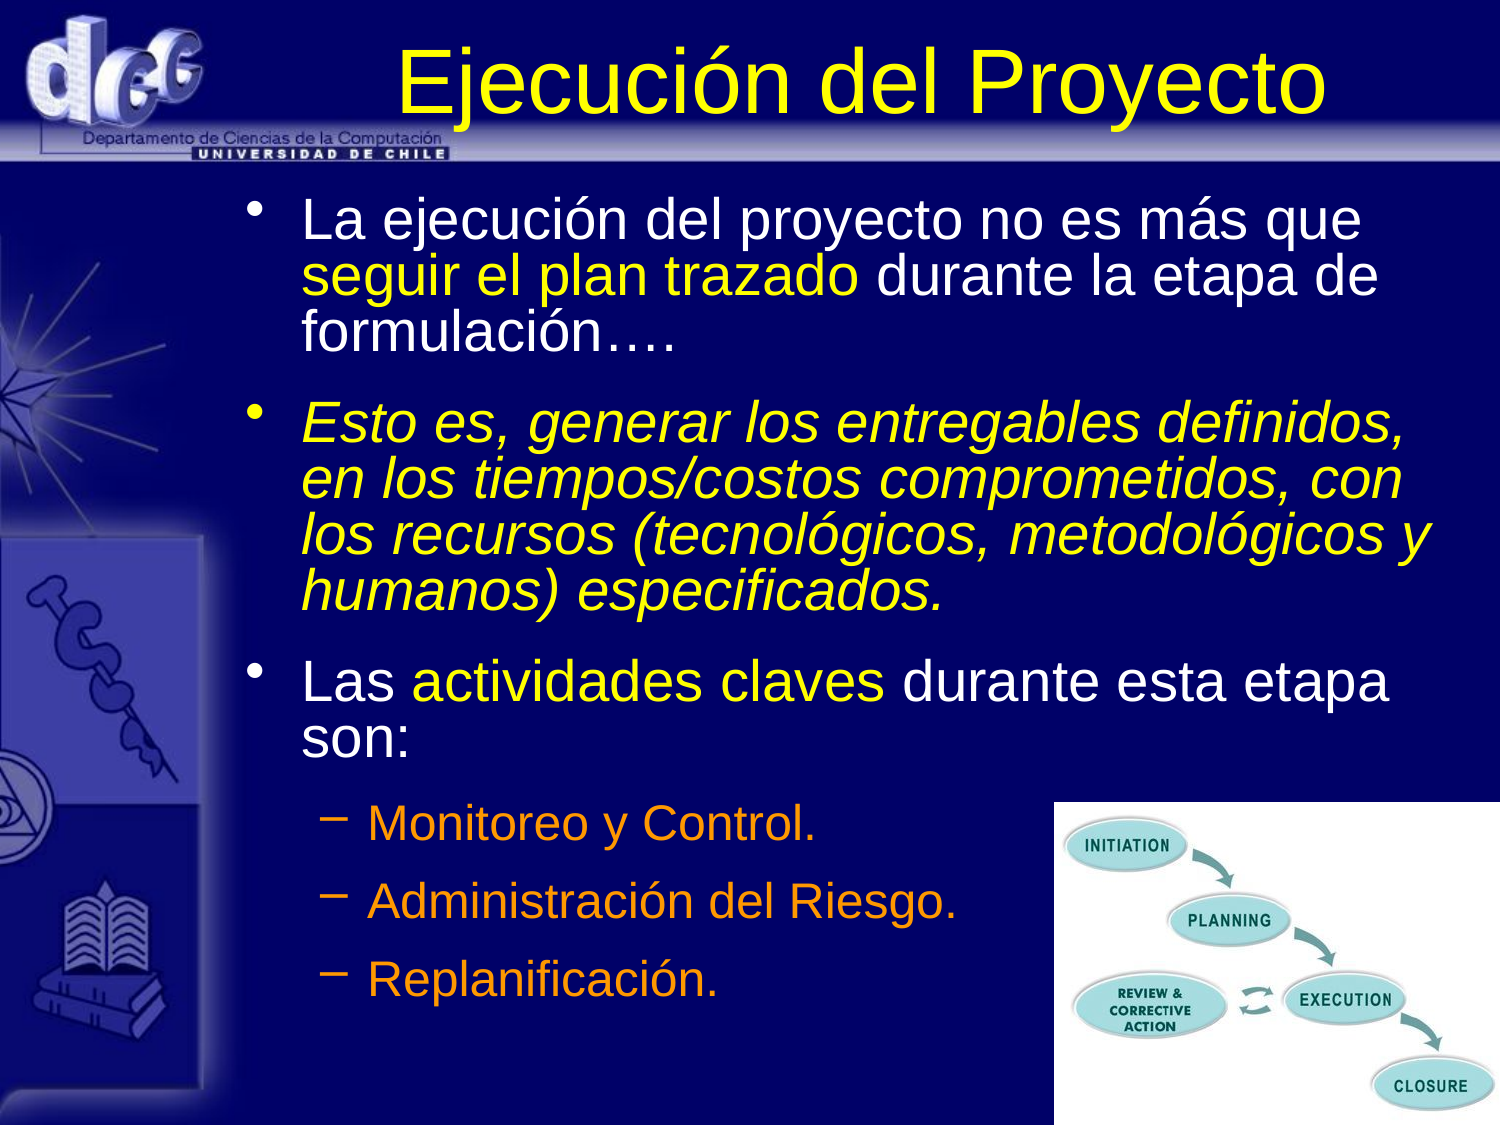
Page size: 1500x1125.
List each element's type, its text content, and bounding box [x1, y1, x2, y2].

picture [0, 0, 1500, 1125]
title Ejecución del Proyecto [206, 0, 1500, 159]
list La ejecución del proyecto no es más que seguir el plan trazado durante la etapa de formulación…. Esto es, generar los entregables definidos, en los tiempos/costos comprometidos, con los recursos (tecnológicos, metodológicos y humanos) especificados. Las actividades claves durante esta etapa son: Monitoreo y Control. Administración del Riesgo. Replanificación. [229, 187, 1460, 1083]
